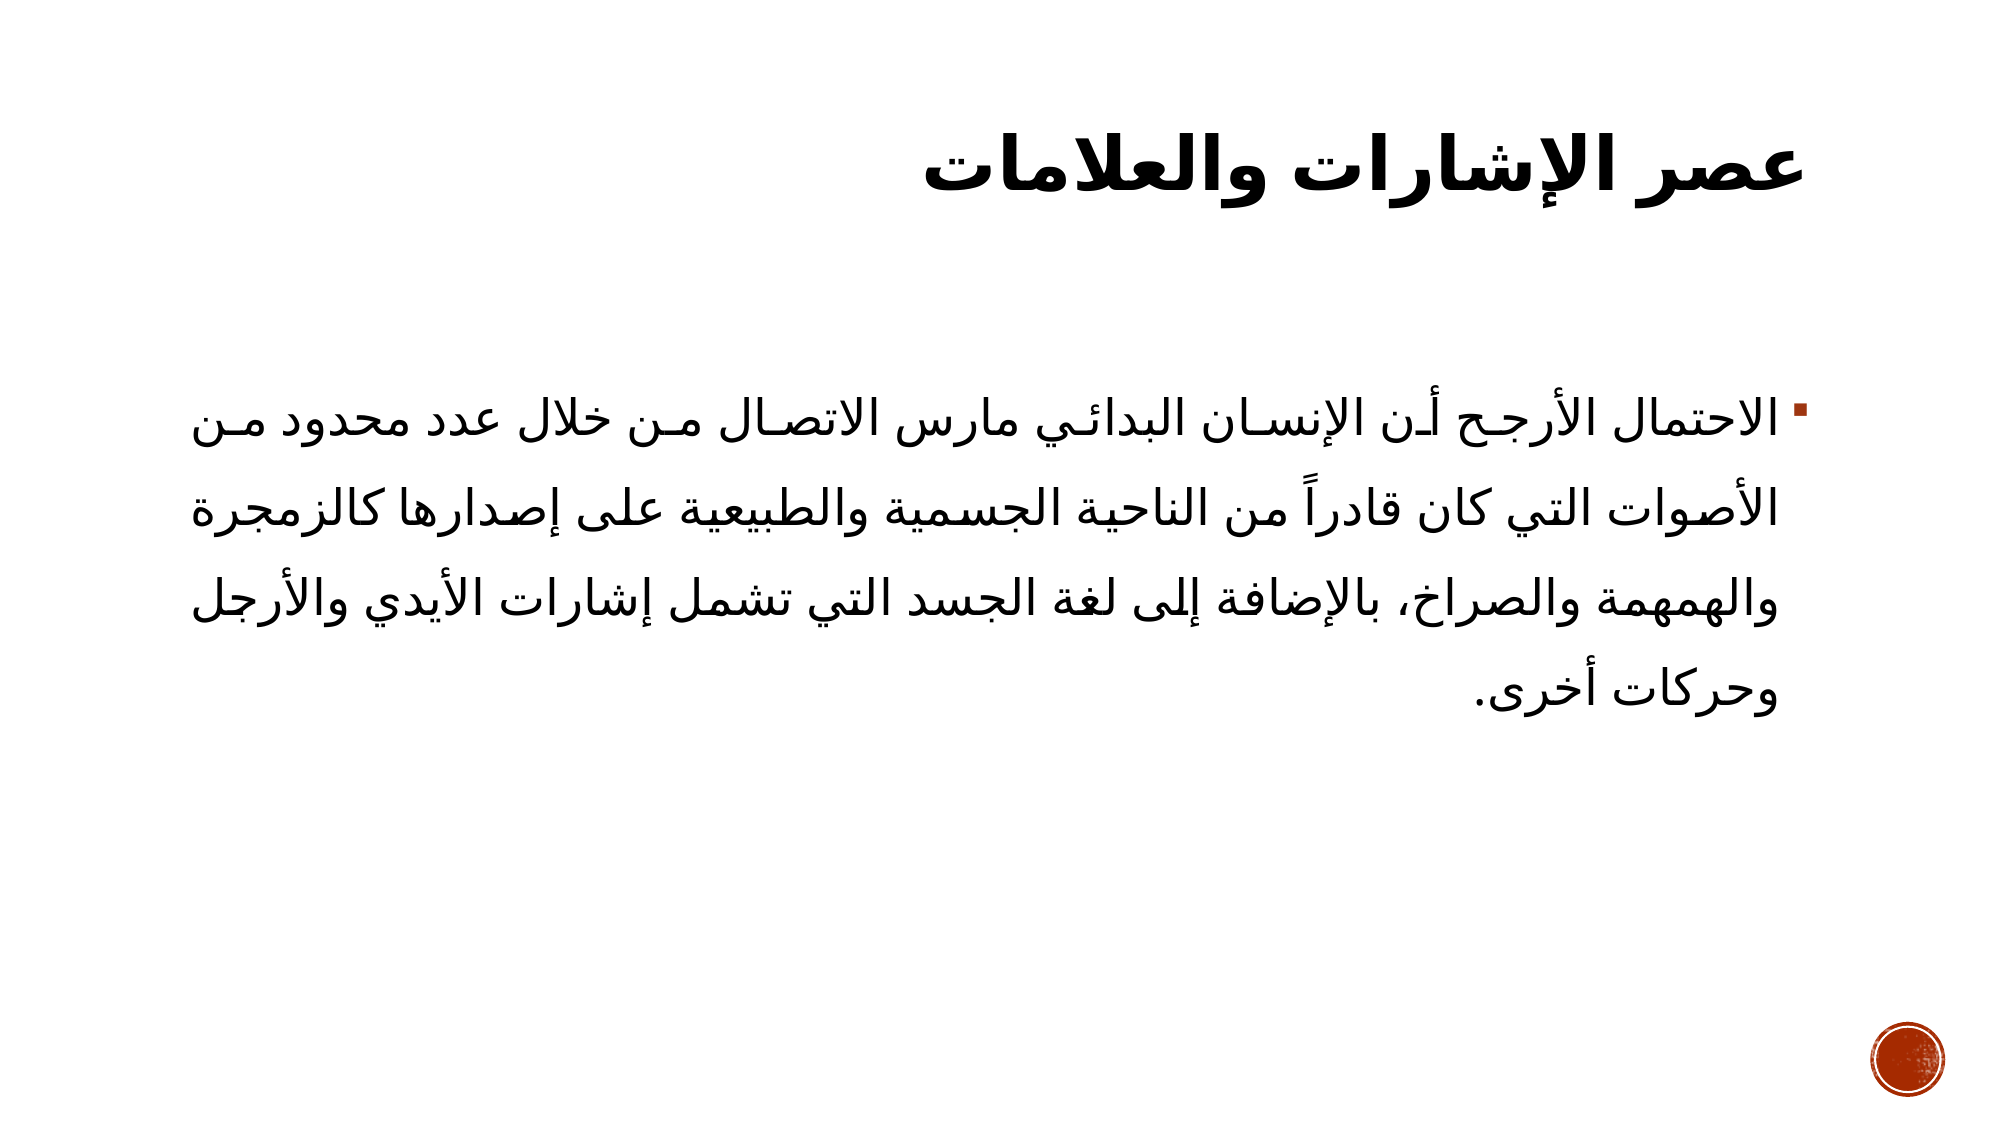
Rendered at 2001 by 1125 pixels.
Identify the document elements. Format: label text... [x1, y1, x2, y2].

title عصر الإشارات والعلامات [175, 79, 1826, 344]
list الاحتمال الأرجح أن الإنسان البدائي مارس الاتصال من خلال عدد محدود من الأصوات التي كان قادراً من الناحية الجسمية والطبيعية على إصدارها كالزمجرة والهمهمة والصراخ، بالإضافة إلى لغة الجسد التي تشمل إشارات الأيدي والأرجل وحركات أخرى. [175, 348, 1826, 1013]
